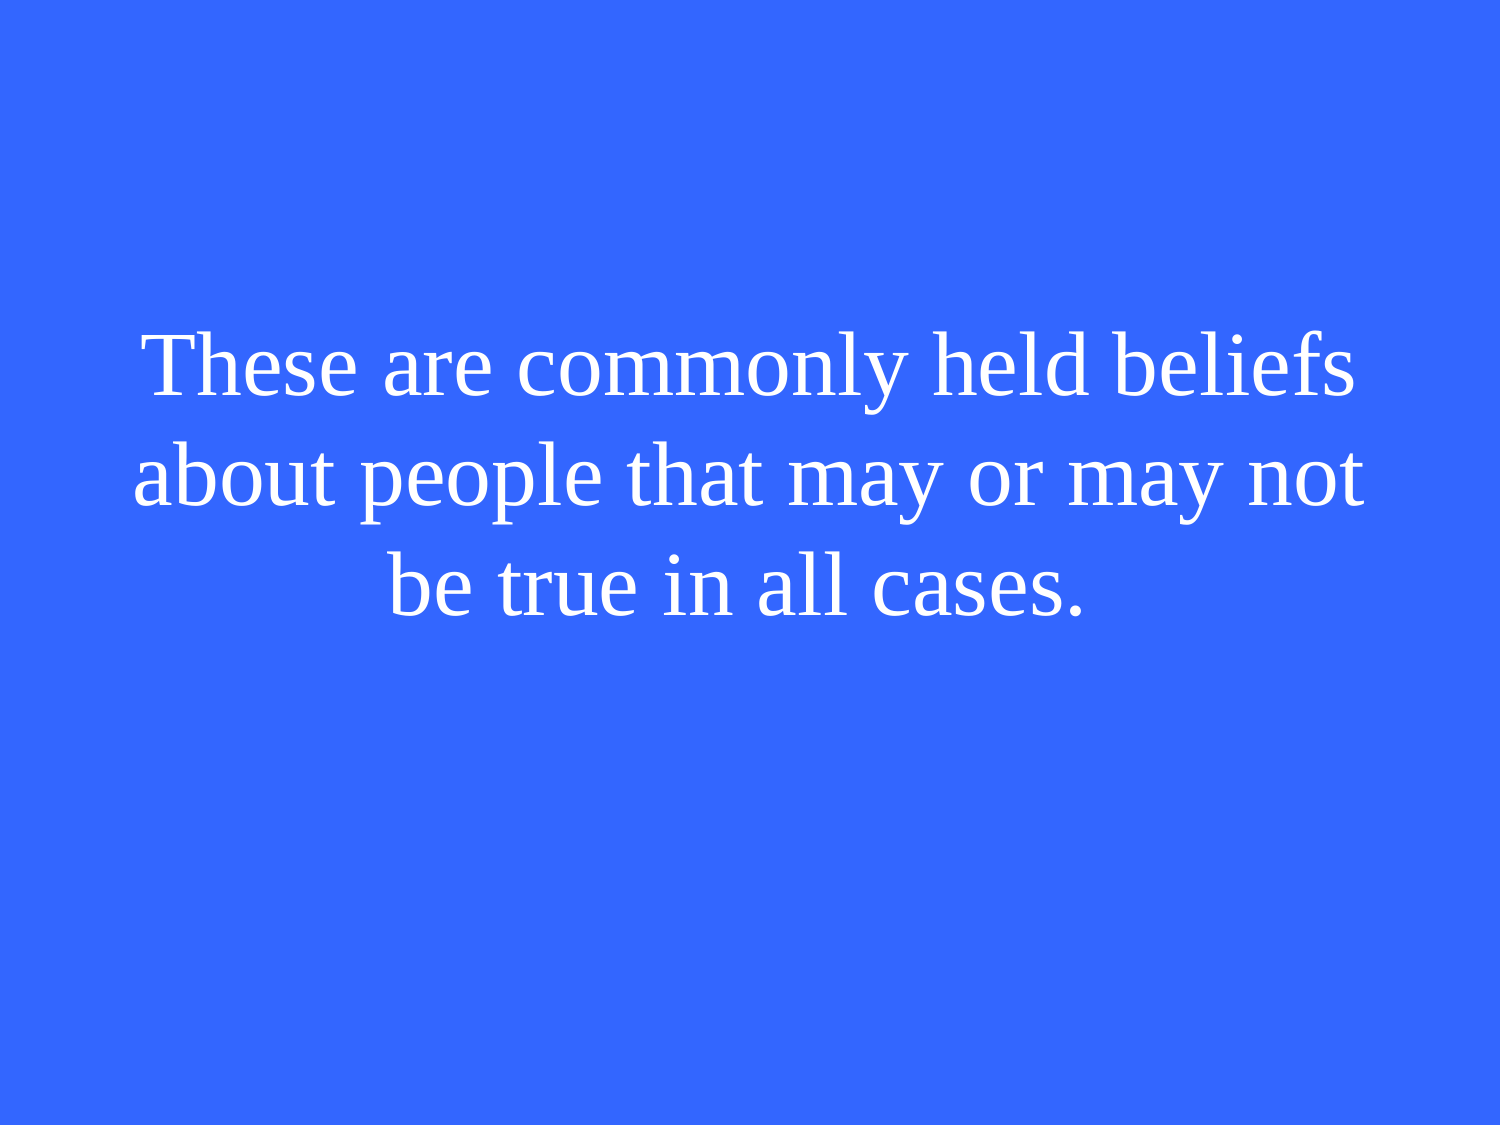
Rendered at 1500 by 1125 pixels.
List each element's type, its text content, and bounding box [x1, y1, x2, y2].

title These are commonly held beliefs about people that may or may not be true in all cases. [112, 374, 1388, 563]
